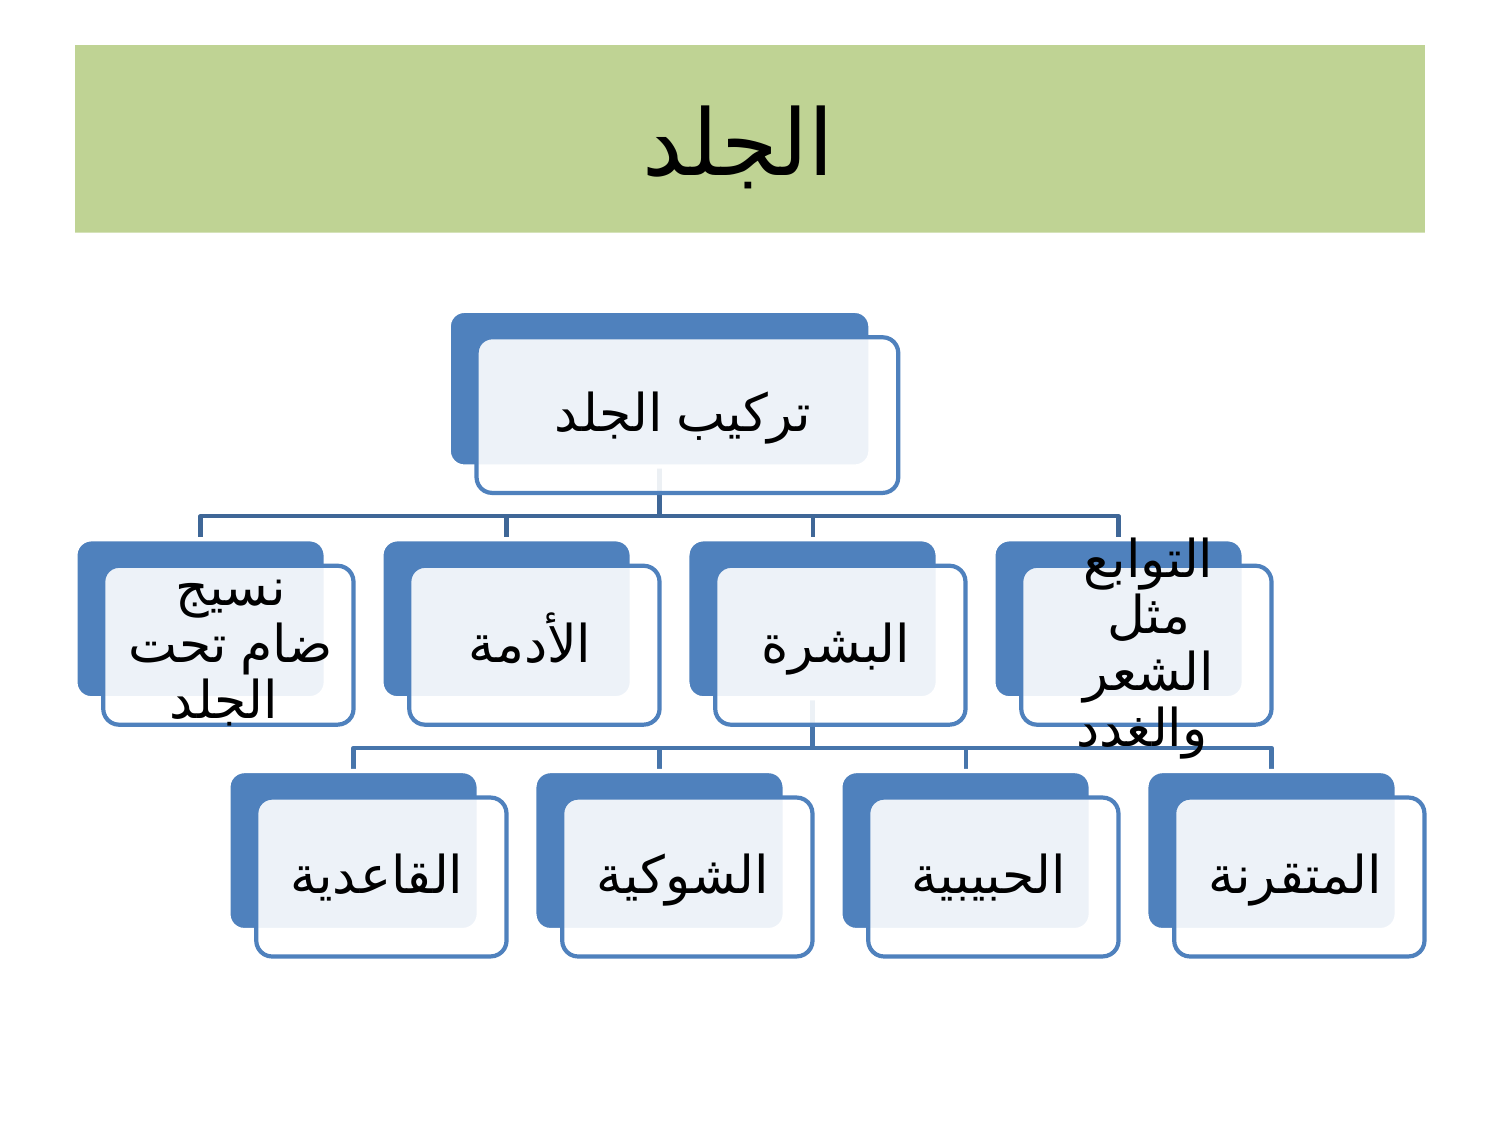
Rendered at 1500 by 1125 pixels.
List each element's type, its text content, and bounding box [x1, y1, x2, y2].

title الجلد [75, 45, 1425, 233]
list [74, 262, 1426, 1006]
